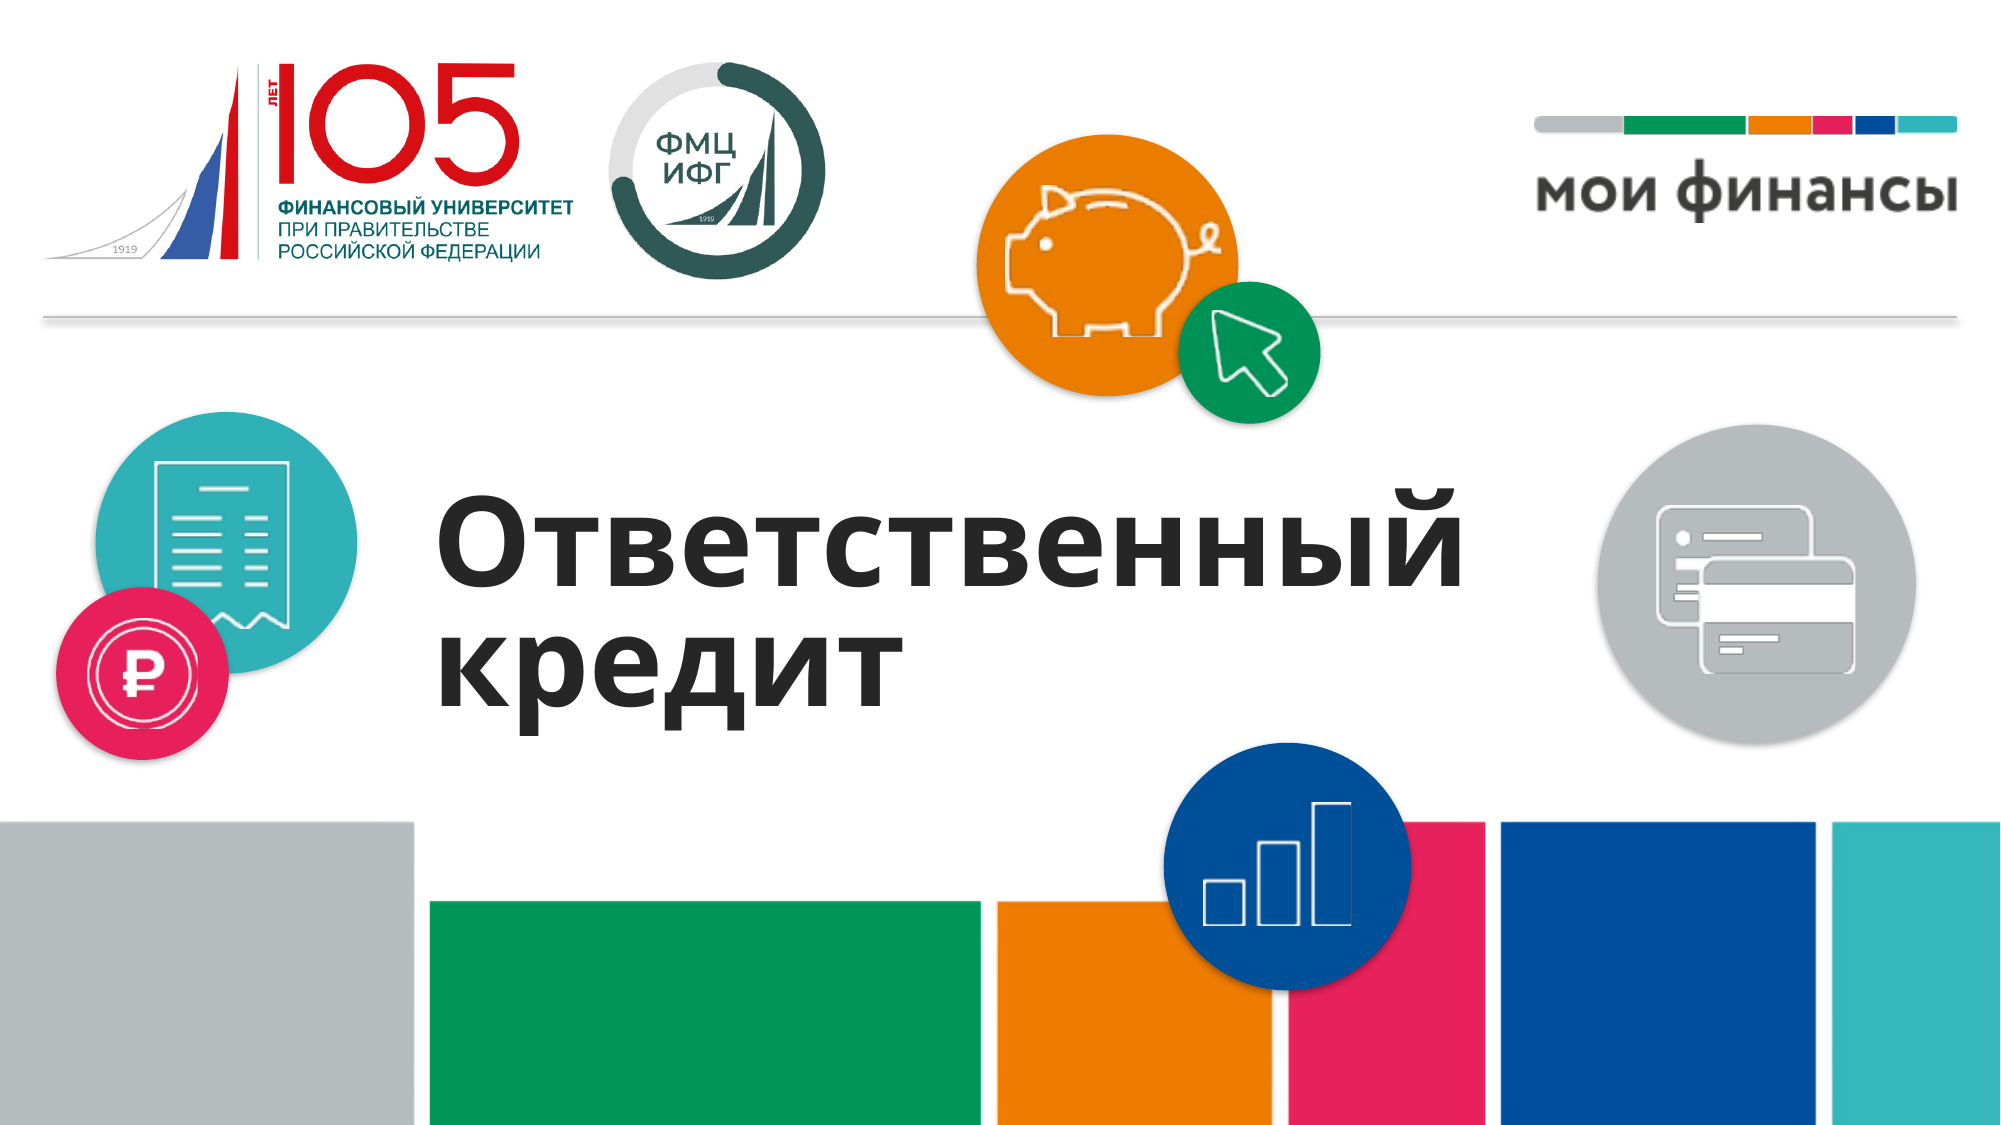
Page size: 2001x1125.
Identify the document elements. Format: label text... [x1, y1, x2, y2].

picture [598, 62, 833, 280]
picture [17, 63, 574, 280]
picture [87, 461, 290, 730]
text_box [94, 411, 358, 675]
text_box [1001, 133, 1211, 187]
text_box [1162, 742, 1413, 992]
text_box [1227, 210, 1240, 283]
text_box [1177, 280, 1322, 425]
text_box [975, 189, 1176, 397]
text_box Ответственный кредит [417, 483, 1688, 738]
text_box [1597, 423, 1917, 744]
picture [1656, 505, 1856, 674]
picture [1004, 185, 1288, 397]
text_box [55, 586, 230, 761]
picture [0, 697, 2001, 1125]
